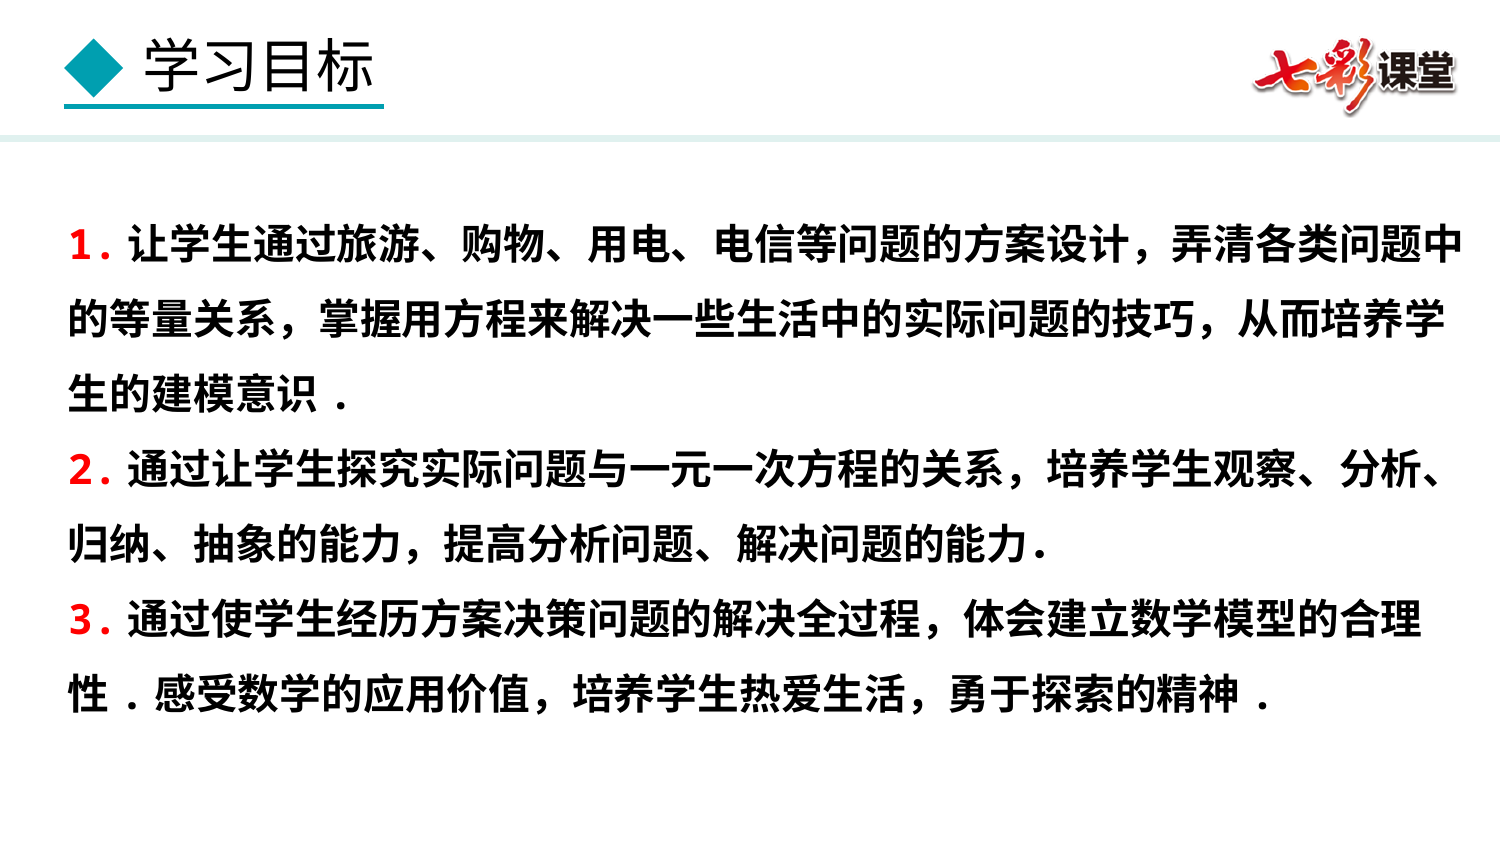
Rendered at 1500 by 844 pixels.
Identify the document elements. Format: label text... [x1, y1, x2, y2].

picture [1249, 32, 1461, 118]
text_box 1.让学生通过旅游、购物、用电、电信等问题的方案设计，弄清各类问题中的等量关系，掌握用方程来解决一些生活中的实际问题的技巧，从而培养学生的建模意识. 2.通过让学生探究实际问题与一元一次方程的关系，培养学生观察、分析、归纳、抽象的能力，提高分析问题、解决问题的能力． 3.通过使学生经历方案决策问题的解决全过程，体会建立数学模型的合理性.感受数学的应用价值，培养学生热爱生活，勇于探索的精神. [53, 185, 1489, 726]
